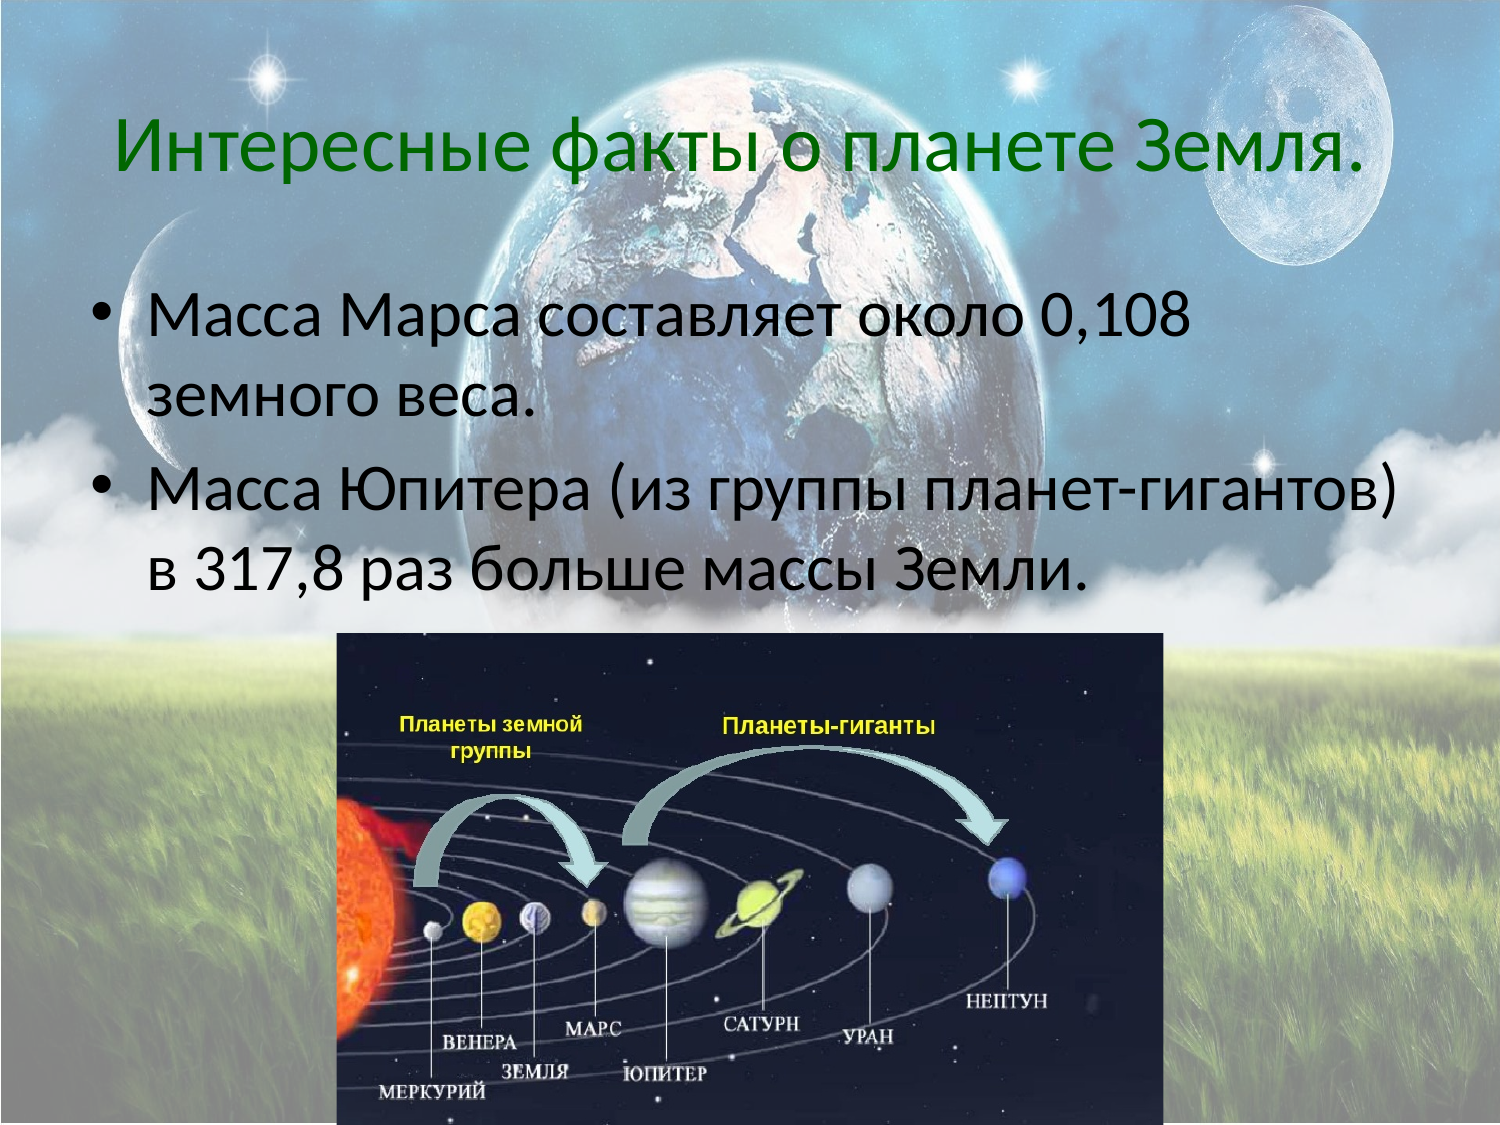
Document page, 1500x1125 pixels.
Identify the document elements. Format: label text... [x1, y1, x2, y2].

picture [336, 632, 1164, 1125]
title Интересные факты о планете Земля. [75, 45, 1425, 233]
list Масса Марса составляет около 0,108 земного веса. Масса Юпитера (из группы планет-гигантов) в 317,8 раз больше массы Земли. [75, 262, 1425, 1005]
